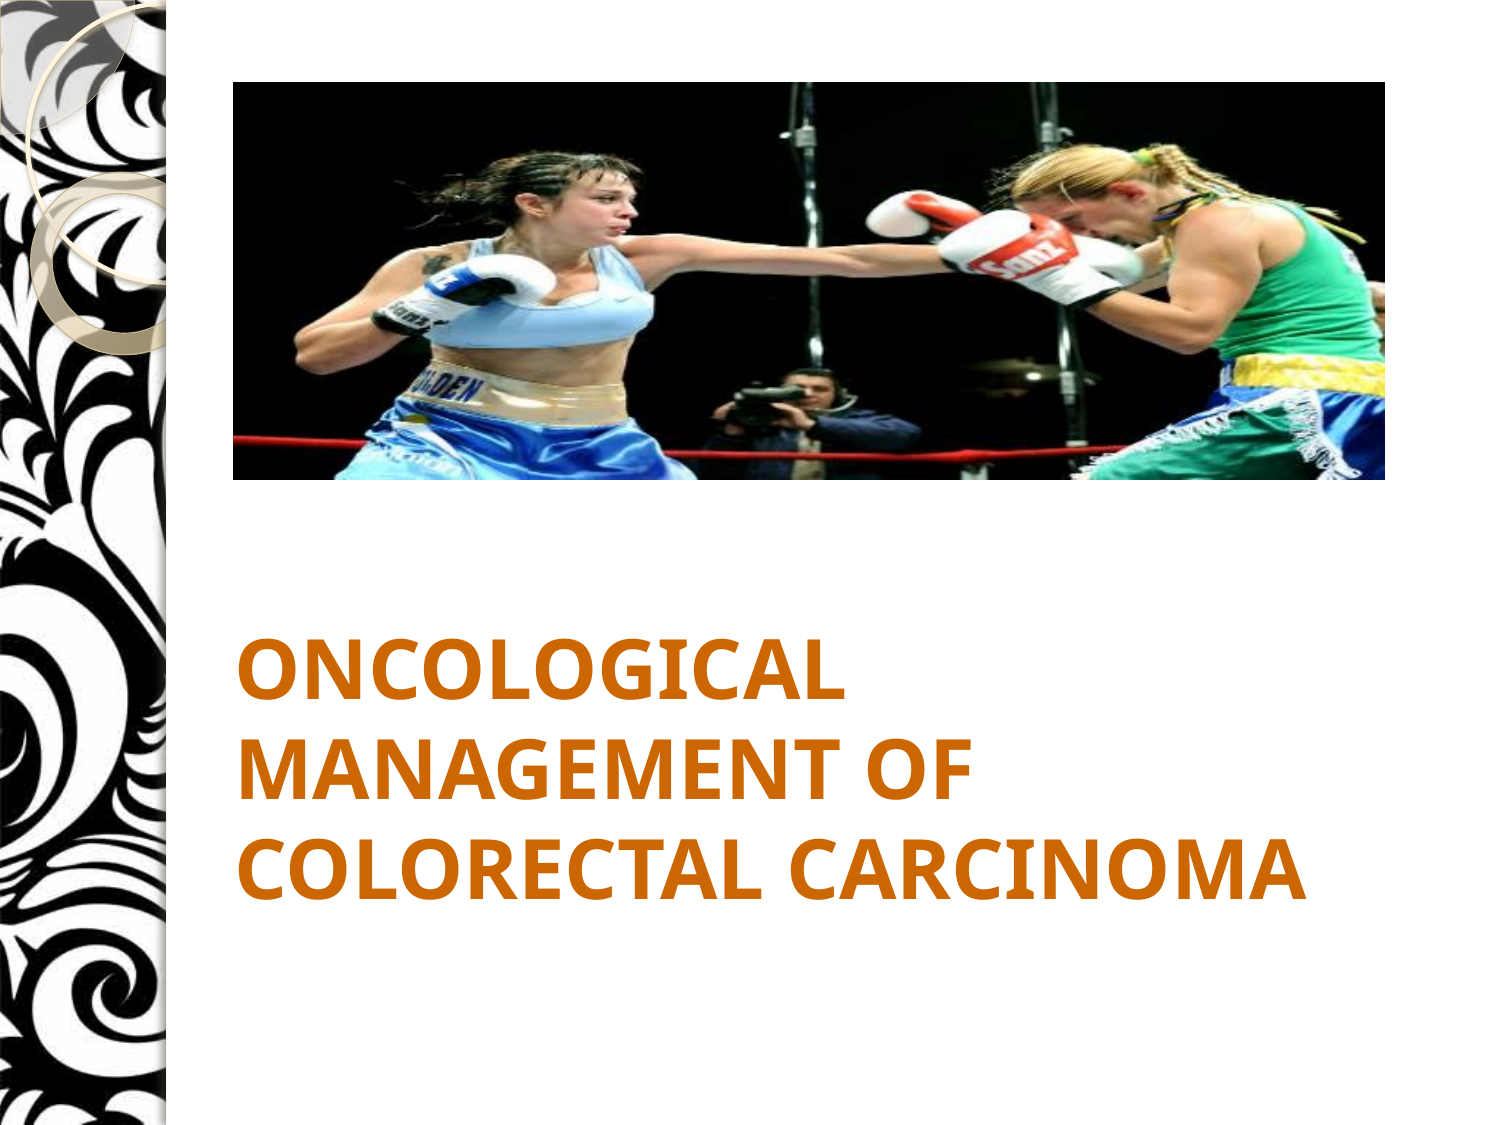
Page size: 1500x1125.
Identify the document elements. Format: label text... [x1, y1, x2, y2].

picture [0, 134, 166, 1125]
picture [136, 0, 164, 4]
picture [62, 195, 160, 280]
title ONCOLOGICAL MANAGEMENT OF COLORECTAL CARCINOMA [219, 601, 1450, 931]
picture [32, 13, 160, 207]
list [233, 82, 1386, 480]
picture [53, 241, 160, 332]
